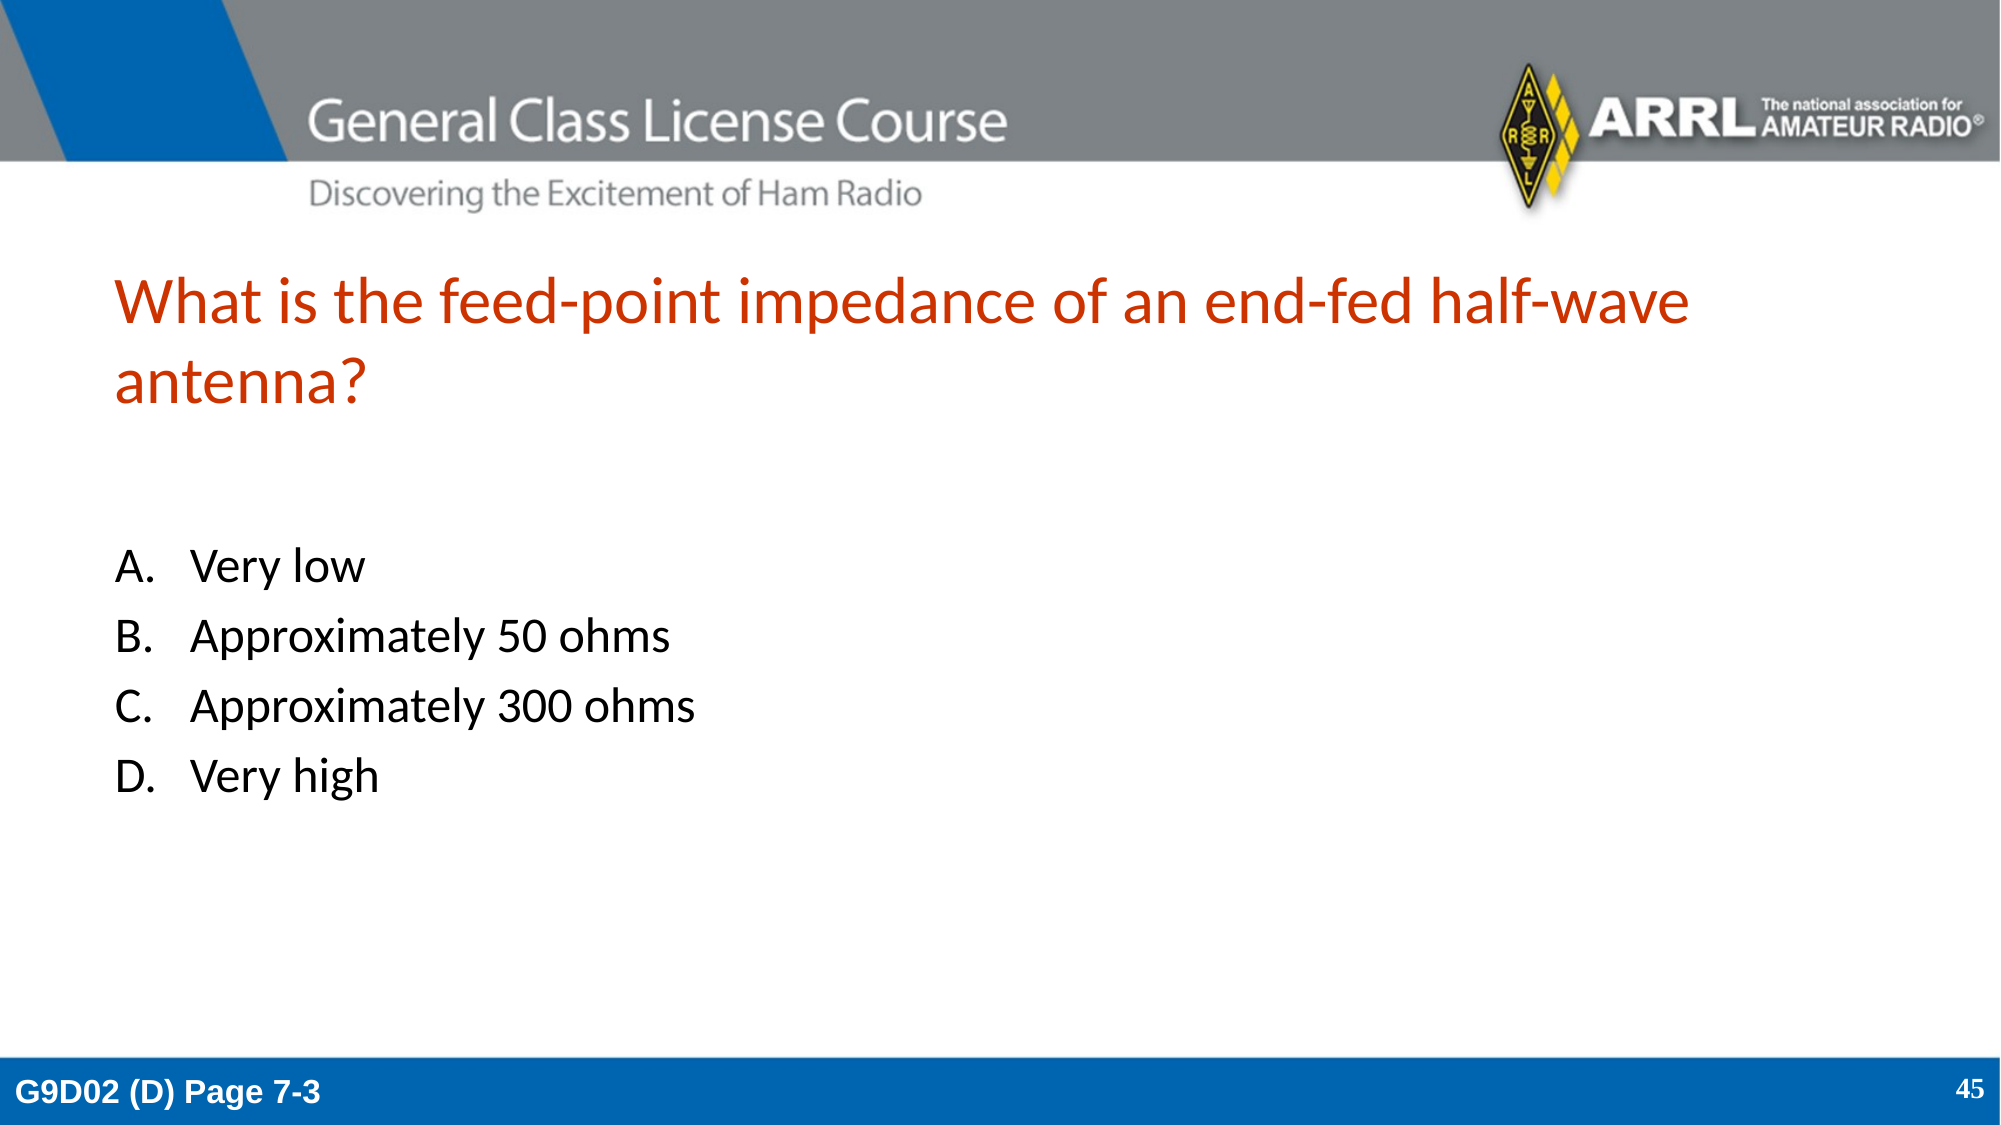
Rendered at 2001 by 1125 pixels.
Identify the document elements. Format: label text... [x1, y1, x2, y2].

list Very low Approximately 50 ohms Approximately 300 ohms Very high [99, 525, 1900, 1005]
title What is the feed-point impedance of an end-fed half-wave antenna? [99, 249, 1900, 468]
text_box 45 [1875, 1062, 2000, 1113]
text_box G9D02 (D) Page 7-3 [0, 1062, 1313, 1118]
picture [0, 0, 2001, 1125]
